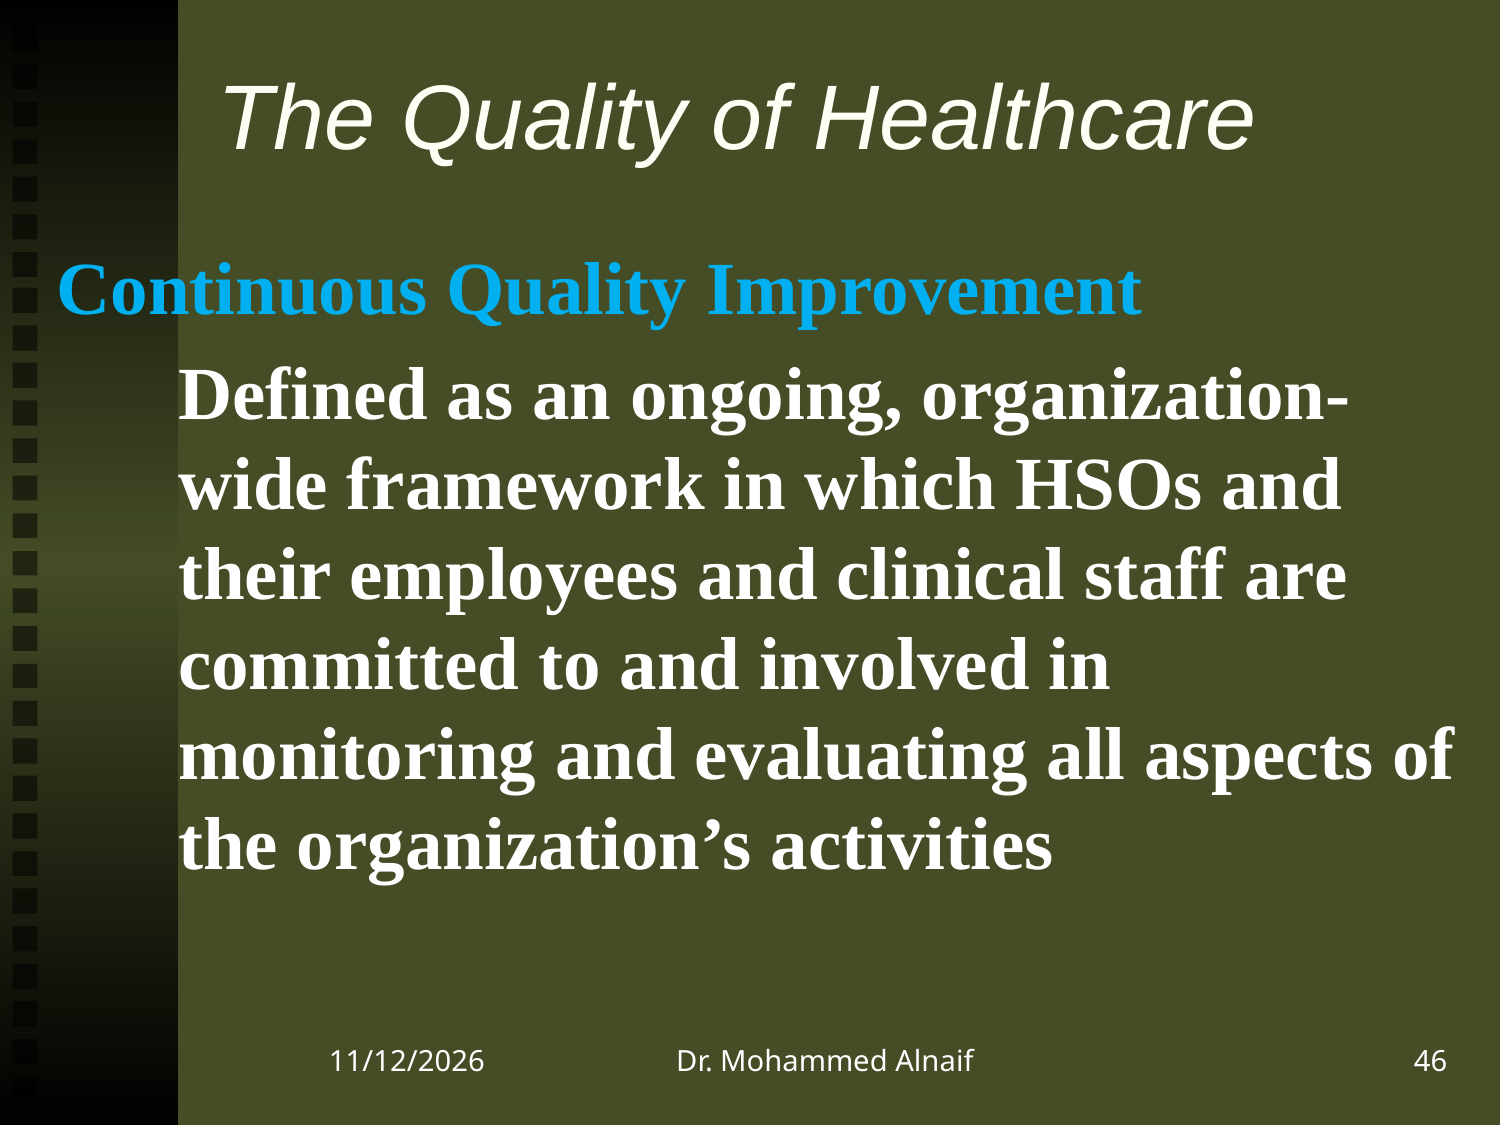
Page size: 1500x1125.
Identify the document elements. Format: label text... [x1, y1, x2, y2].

title The Quality of Healthcare [100, 18, 1376, 207]
footer Dr. Mohammed Alnaif [587, 1024, 1063, 1101]
slide_number 46 [1149, 1024, 1463, 1101]
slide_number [187, 1024, 501, 1101]
subtitle Continuous Quality Improvement Defined as an ongoing, organization-wide framework in which HSOs and their employees and clinical staff are committed to and involved in monitoring and evaluating all aspects of the organization’s activities [41, 231, 1471, 977]
